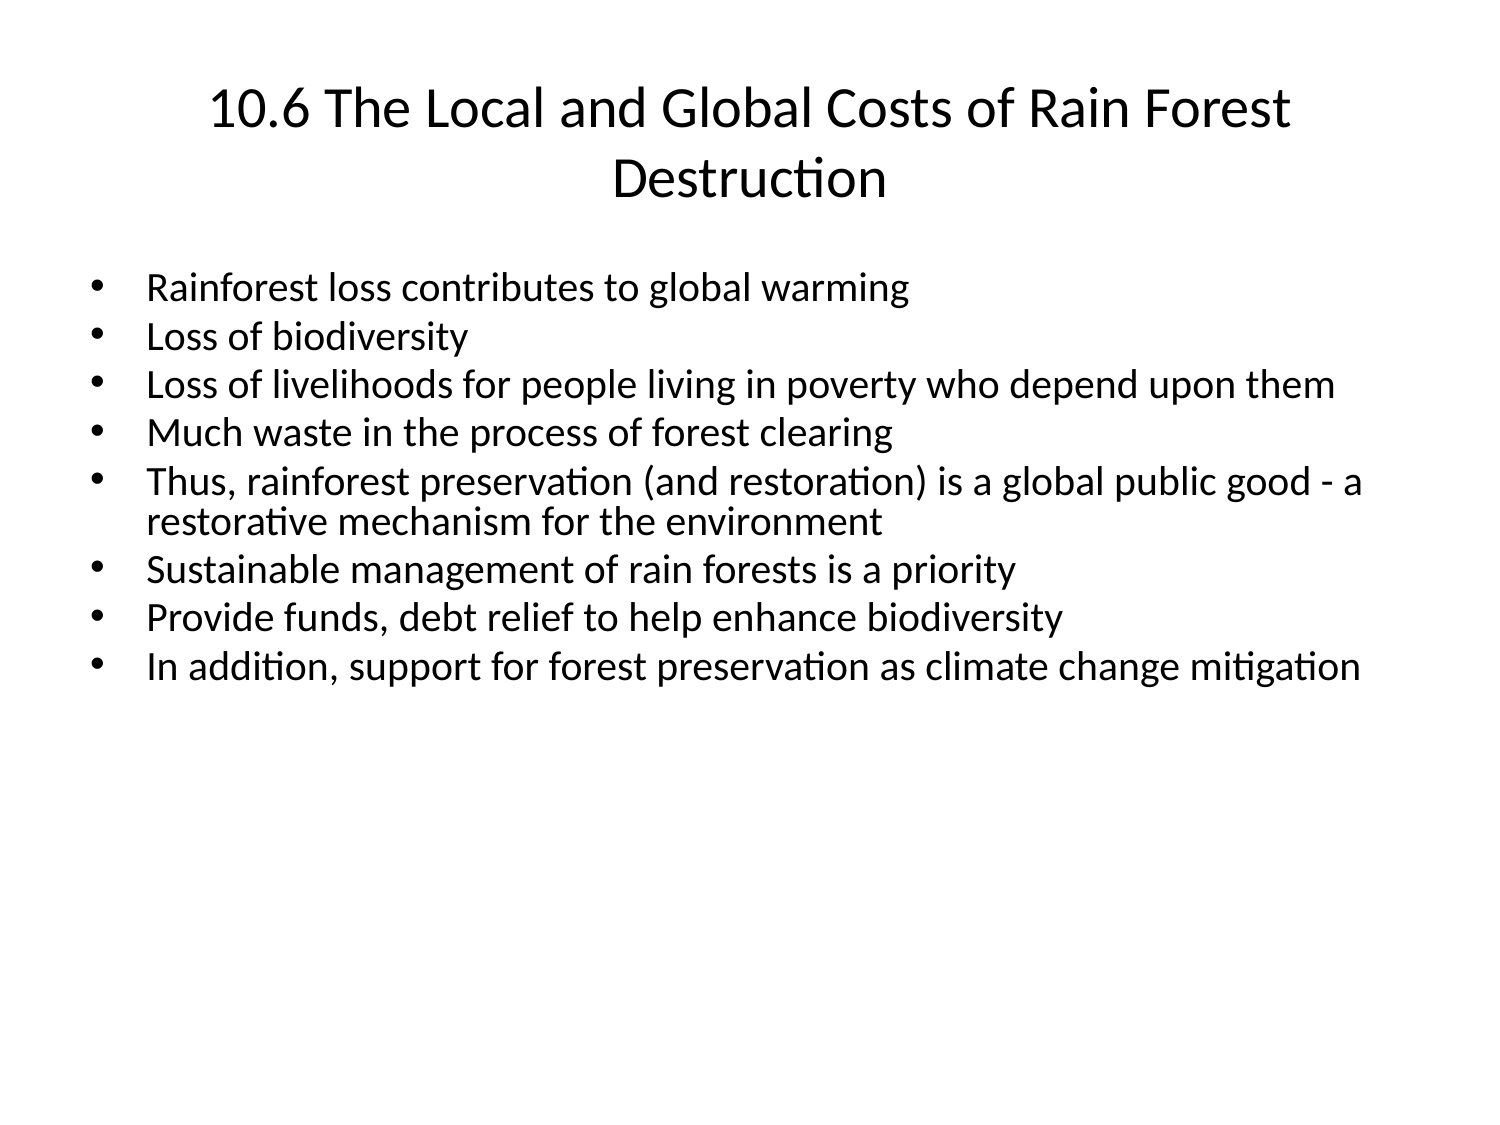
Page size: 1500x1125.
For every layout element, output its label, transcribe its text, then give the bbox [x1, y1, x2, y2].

title 10.6 The Local and Global Costs of Rain Forest Destruction [75, 45, 1425, 233]
list Rainforest loss contributes to global warming Loss of biodiversity Loss of livelihoods for people living in poverty who depend upon them Much waste in the process of forest clearing Thus, rainforest preservation (and restoration) is a global public good - a restorative mechanism for the environment Sustainable management of rain forests is a priority Provide funds, debt relief to help enhance biodiversity In addition, support for forest preservation as climate change mitigation [75, 262, 1425, 1005]
